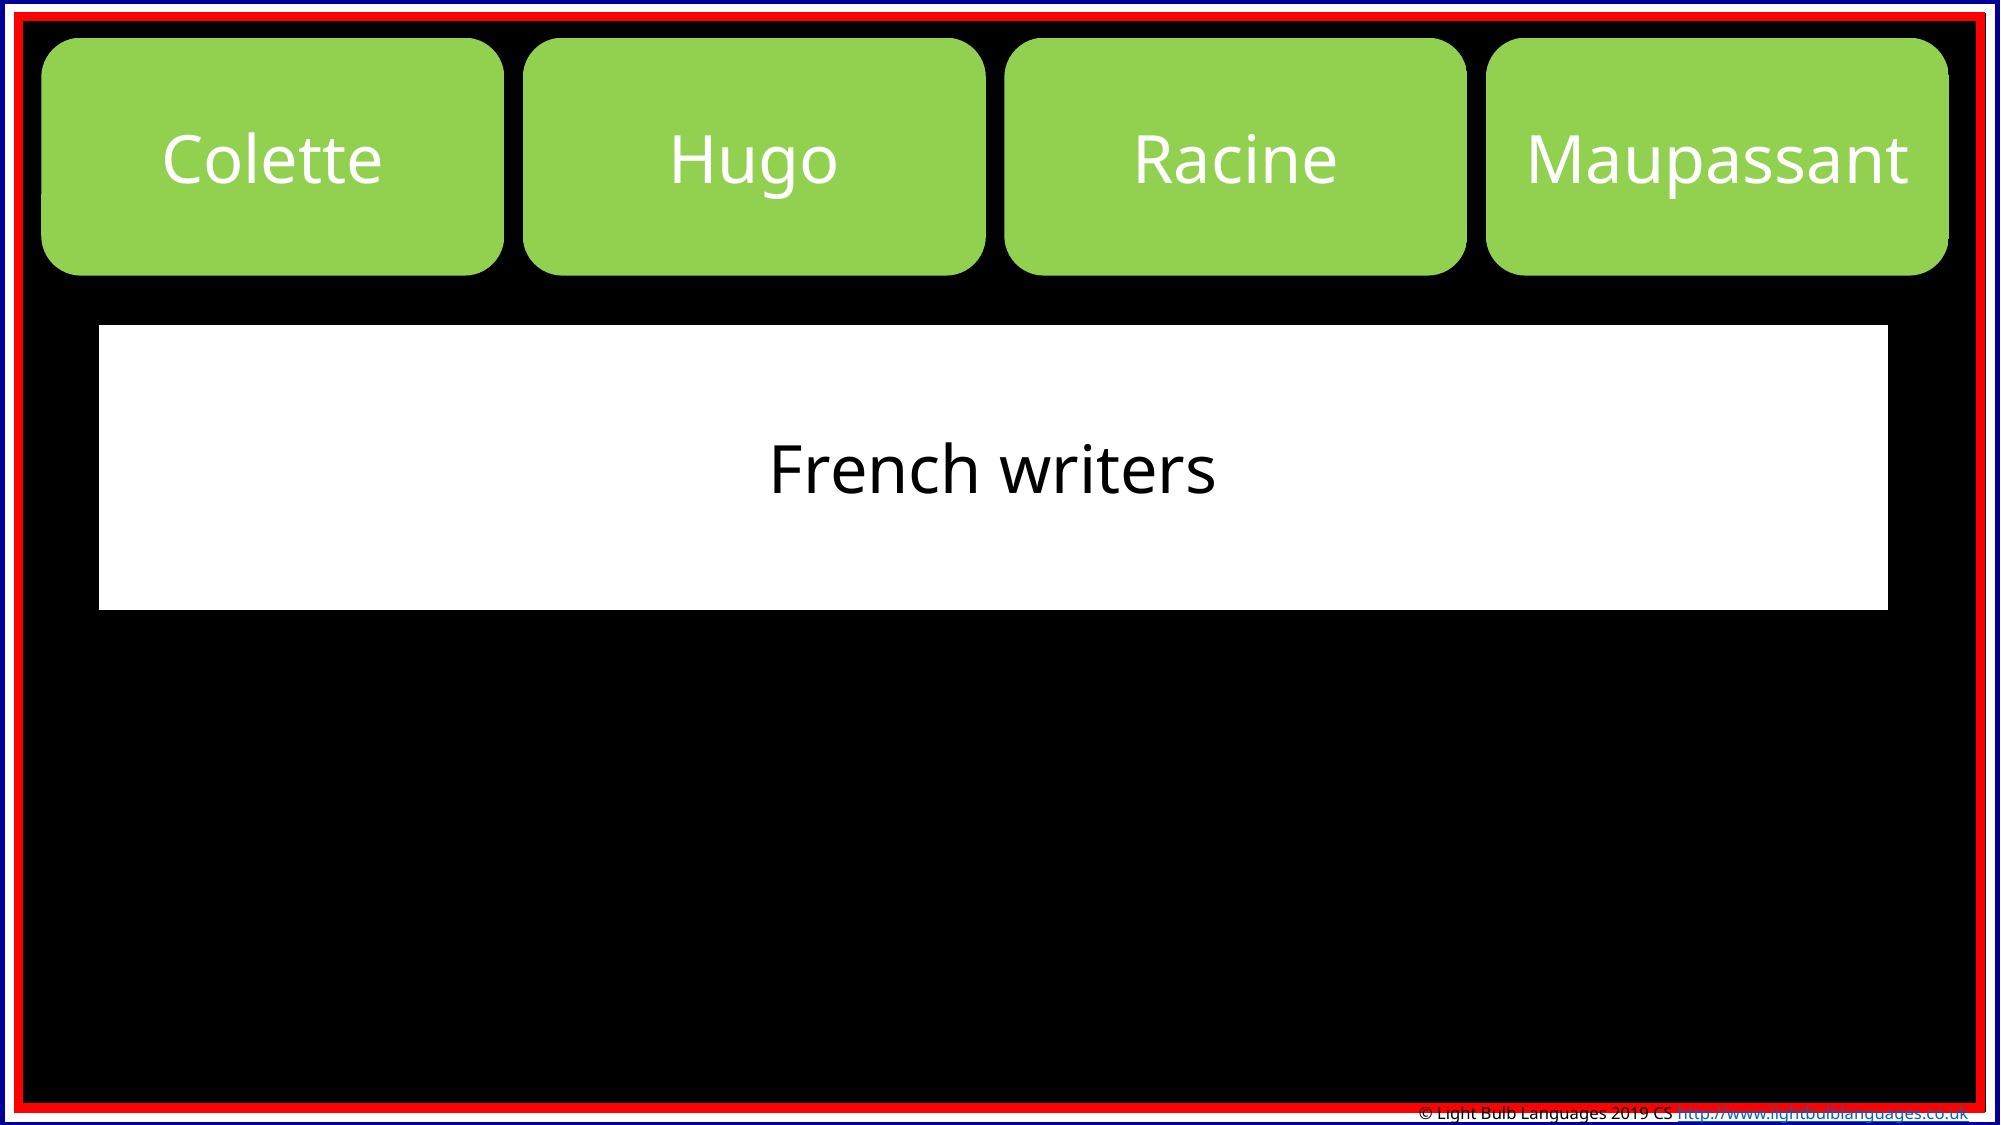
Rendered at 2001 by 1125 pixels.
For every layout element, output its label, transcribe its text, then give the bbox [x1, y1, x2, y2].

text_box © Light Bulb Languages 2019 CS http://www.lightbulblanguages.co.uk [1404, 1095, 2000, 1125]
text_box Hugo [521, 36, 987, 277]
text_box Maupassant [1484, 36, 1950, 277]
text_box [9, 8, 1992, 1118]
text_box Colette [40, 36, 506, 277]
text_box [0, 0, 2000, 1125]
text_box French writers [99, 325, 1888, 610]
text_box [17, 15, 1982, 1109]
text_box Racine [1003, 36, 1469, 277]
